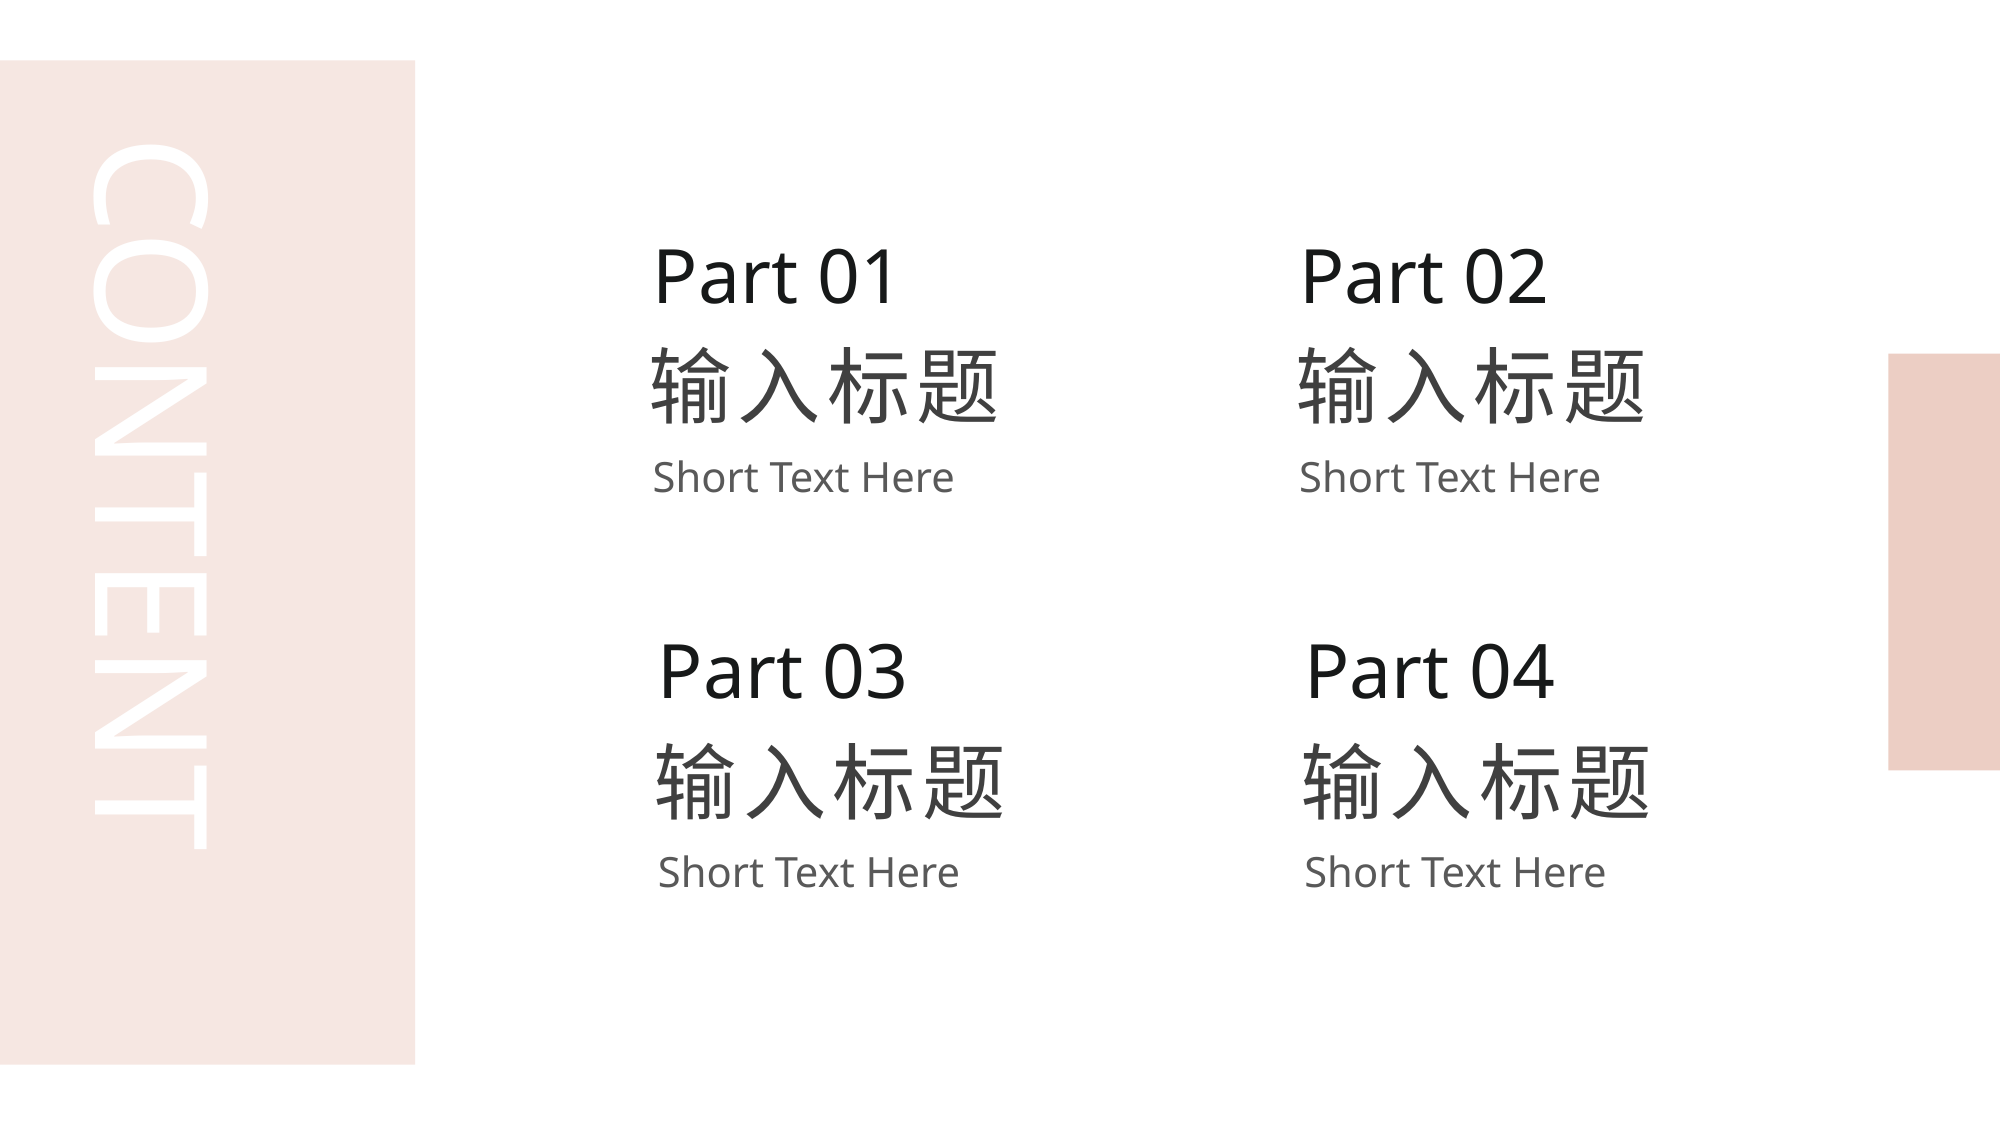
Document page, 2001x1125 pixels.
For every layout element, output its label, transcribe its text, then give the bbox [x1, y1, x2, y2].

text_box Short Text Here [1284, 442, 1637, 508]
text_box 输入标题 [1269, 722, 1683, 838]
text_box Part 01 [637, 220, 957, 326]
text_box Short Text Here [637, 442, 990, 508]
text_box Short Text Here [1289, 838, 1642, 904]
text_box [0, 59, 416, 1066]
text_box 输入标题 [1264, 326, 1678, 442]
text_box Short Text Here [643, 838, 995, 904]
text_box Part 03 [643, 616, 962, 722]
text_box Part 02 [1284, 220, 1603, 326]
text_box 输入标题 [623, 722, 1037, 838]
text_box 输入标题 [617, 326, 1031, 442]
text_box Part 04 [1289, 616, 1608, 722]
text_box CONTENT [39, 120, 260, 1004]
text_box [1887, 352, 2000, 772]
